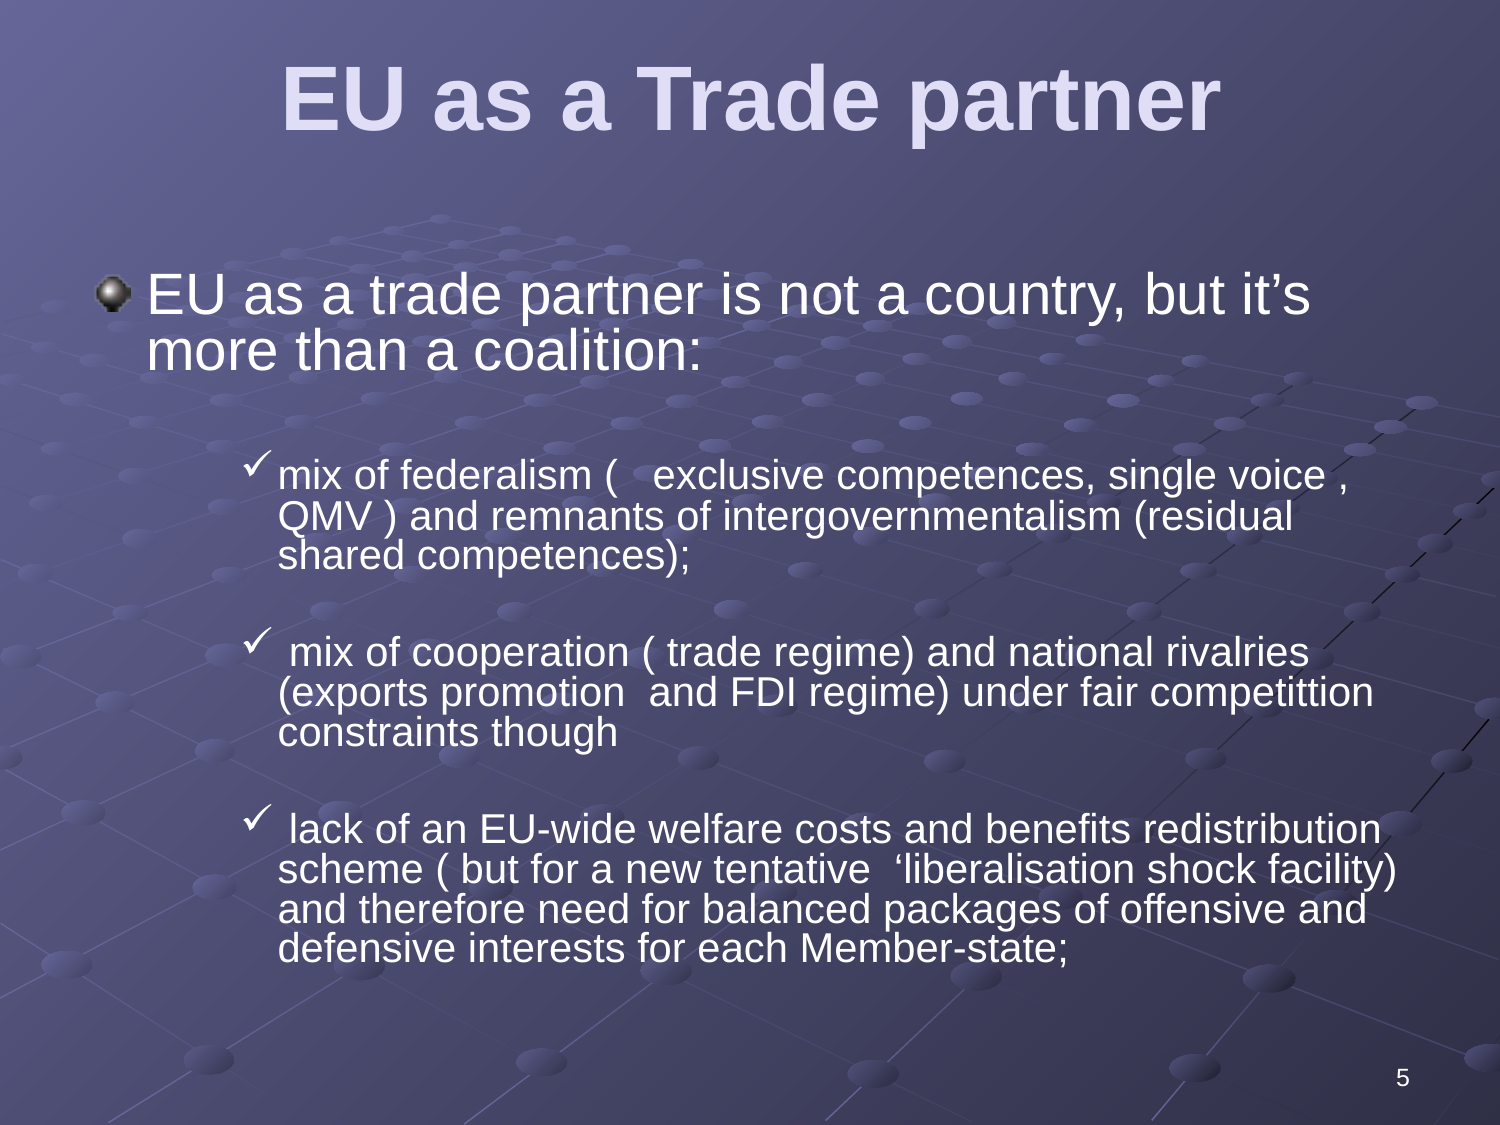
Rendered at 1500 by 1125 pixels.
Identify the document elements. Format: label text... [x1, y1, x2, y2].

list EU as a trade partner is not a country, but it’s more than a coalition: mix of federalism ( exclusive competences, single voice , QMV ) and remnants of intergovernmentalism (residual shared competences); mix of cooperation ( trade regime) and national rivalries (exports promotion and FDI regime) under fair competittion constraints though lack of an EU-wide welfare costs and benefits redistribution scheme ( but for a new tentative ‘liberalisation shock facility) and therefore need for balanced packages of offensive and defensive interests for each Member-state; [74, 262, 1426, 1007]
title EU as a Trade partner [76, 0, 1428, 188]
picture [90, 270, 131, 312]
slide_number 5 [1074, 1023, 1426, 1100]
